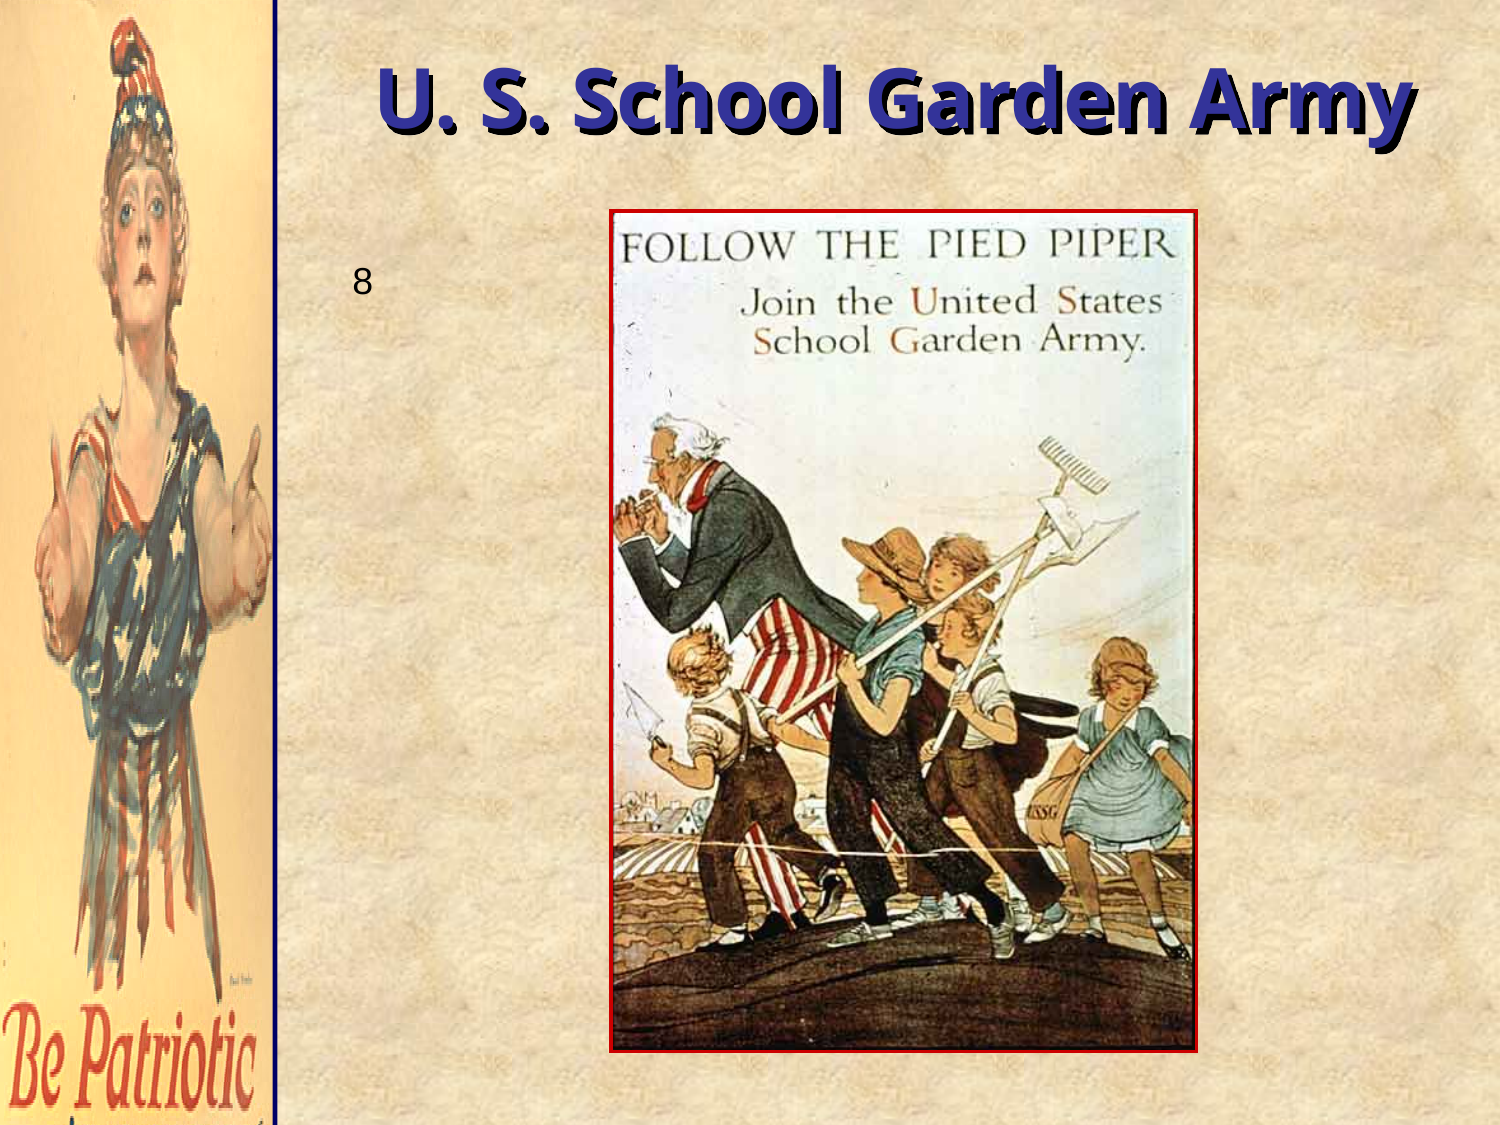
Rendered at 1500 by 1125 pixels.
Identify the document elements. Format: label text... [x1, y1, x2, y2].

picture [0, 0, 272, 1125]
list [612, 212, 1196, 1051]
title U. S. School Garden Army [312, 37, 1475, 163]
text_box 8 [337, 249, 438, 310]
picture [278, 0, 1500, 1125]
